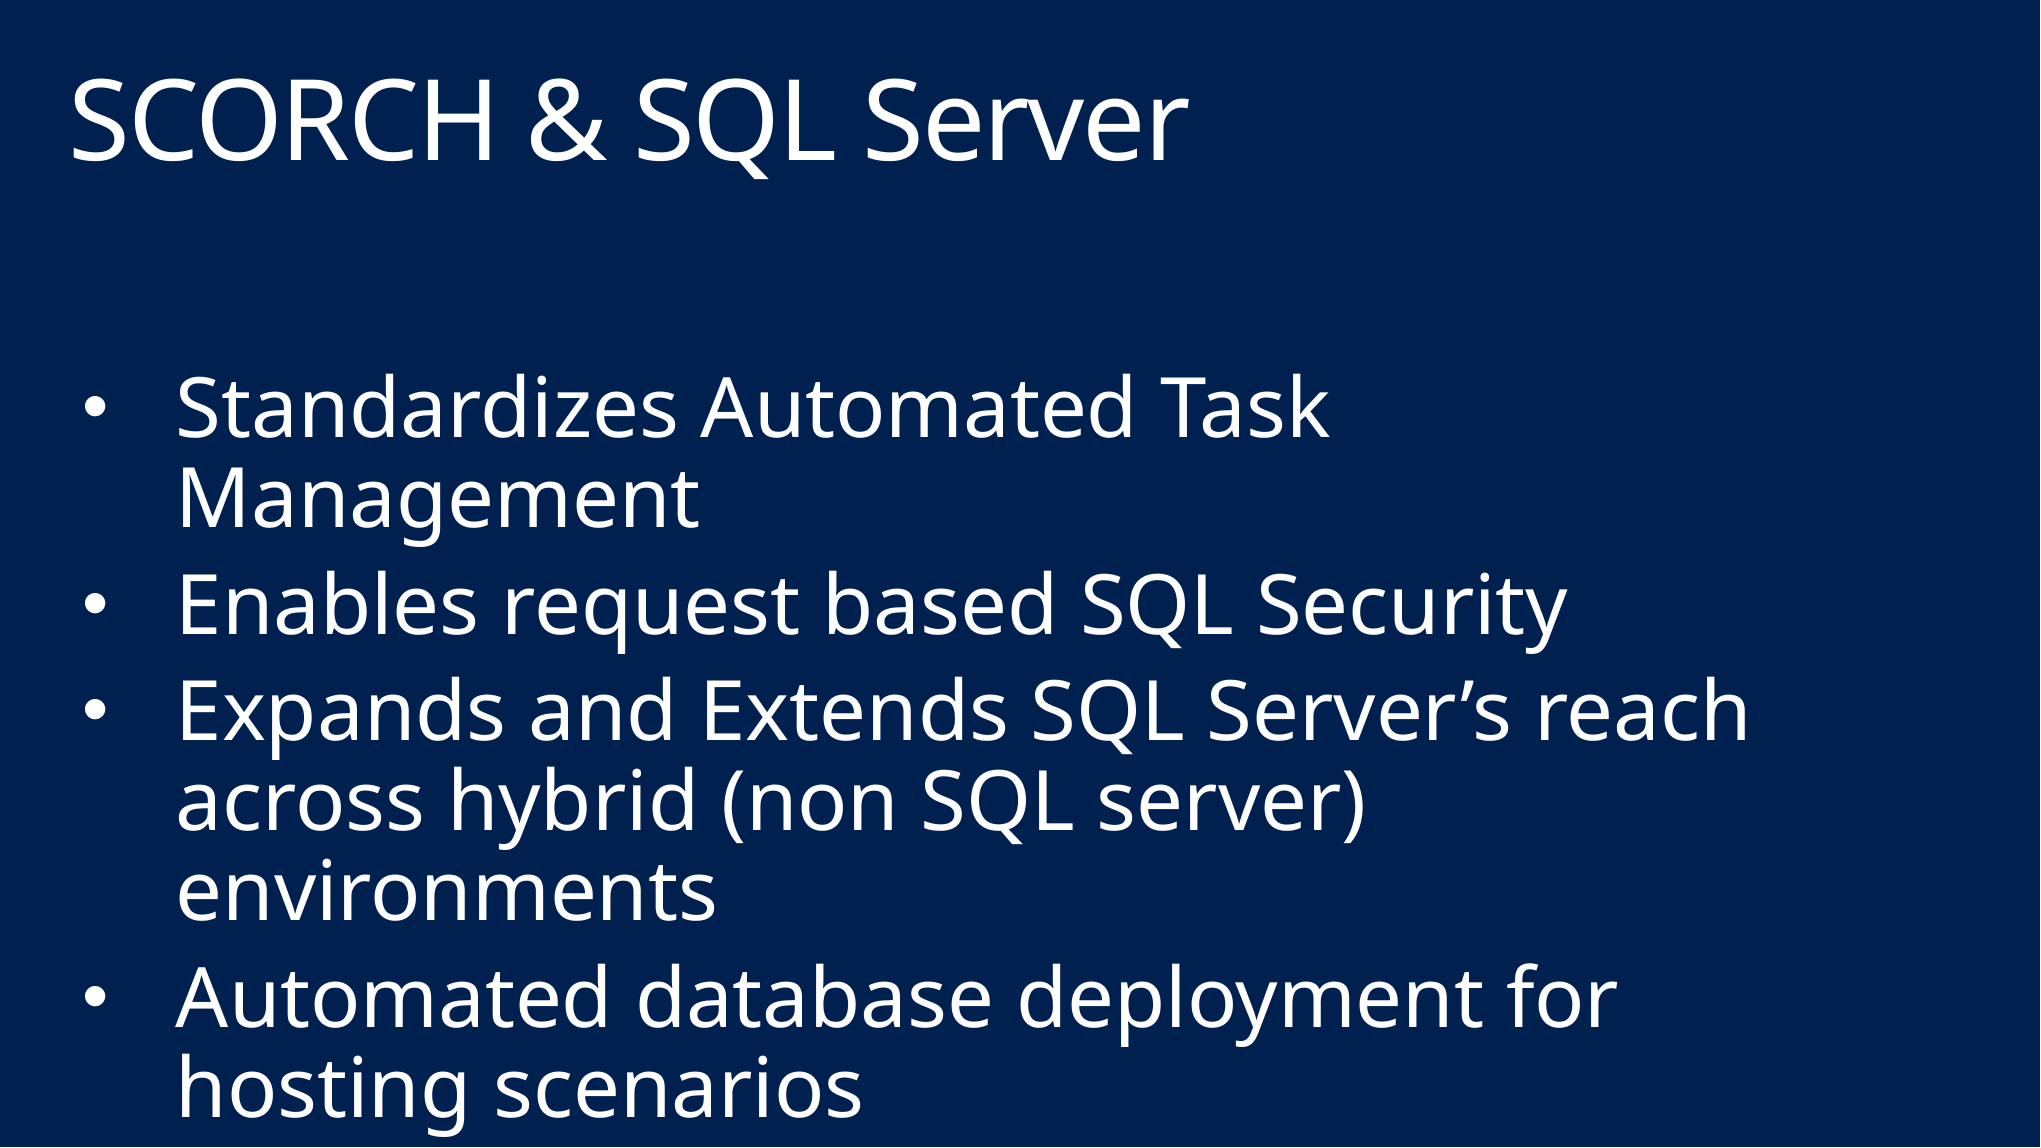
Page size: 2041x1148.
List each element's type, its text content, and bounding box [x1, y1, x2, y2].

title SCORCH & SQL Server [45, 48, 1996, 200]
list Standardizes Automated Task Management Enables request based SQL Security Expands and Extends SQL Server’s reach across hybrid (non SQL server) environments Automated database deployment for hosting scenarios [58, 350, 1890, 1013]
